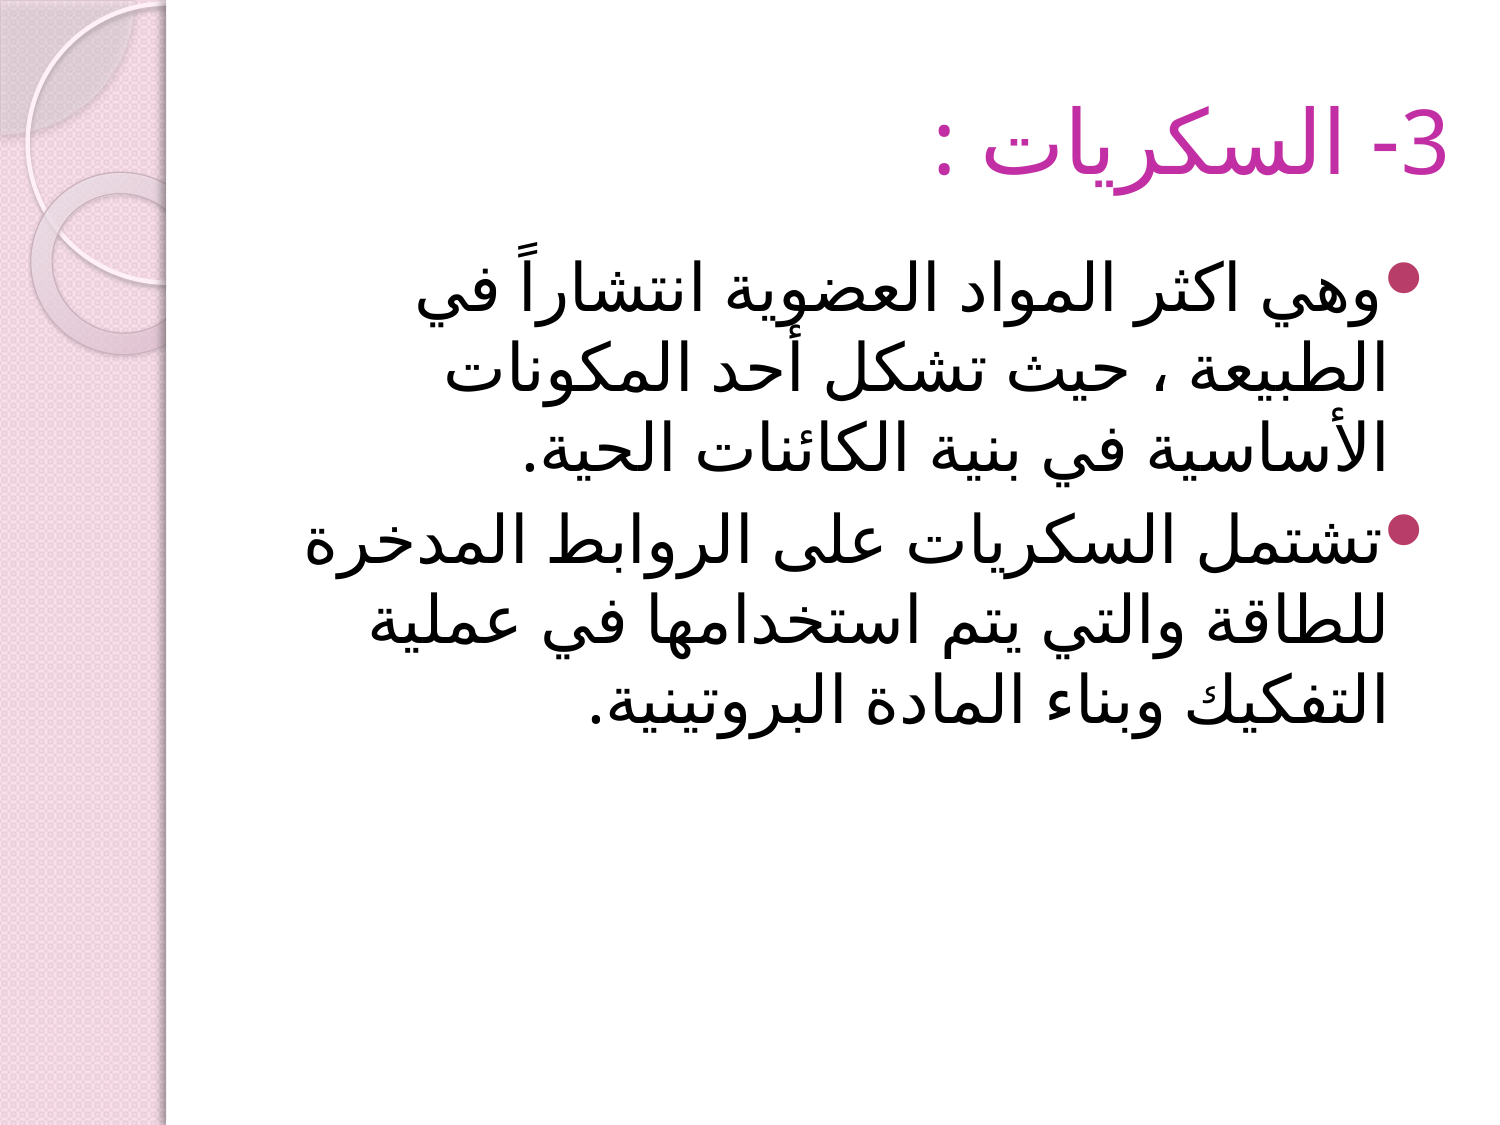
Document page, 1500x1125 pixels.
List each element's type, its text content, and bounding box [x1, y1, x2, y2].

list وهي اكثر المواد العضوية انتشاراً في الطبيعة ، حيث تشكل أحد المكونات الأساسية في بنية الكائنات الحية. تشتمل السكريات على الروابط المدخرة للطاقة والتي يتم استخدامها في عملية التفكيك وبناء المادة البروتينية. [235, 237, 1466, 1025]
title 3- السكريات : [235, 45, 1466, 233]
